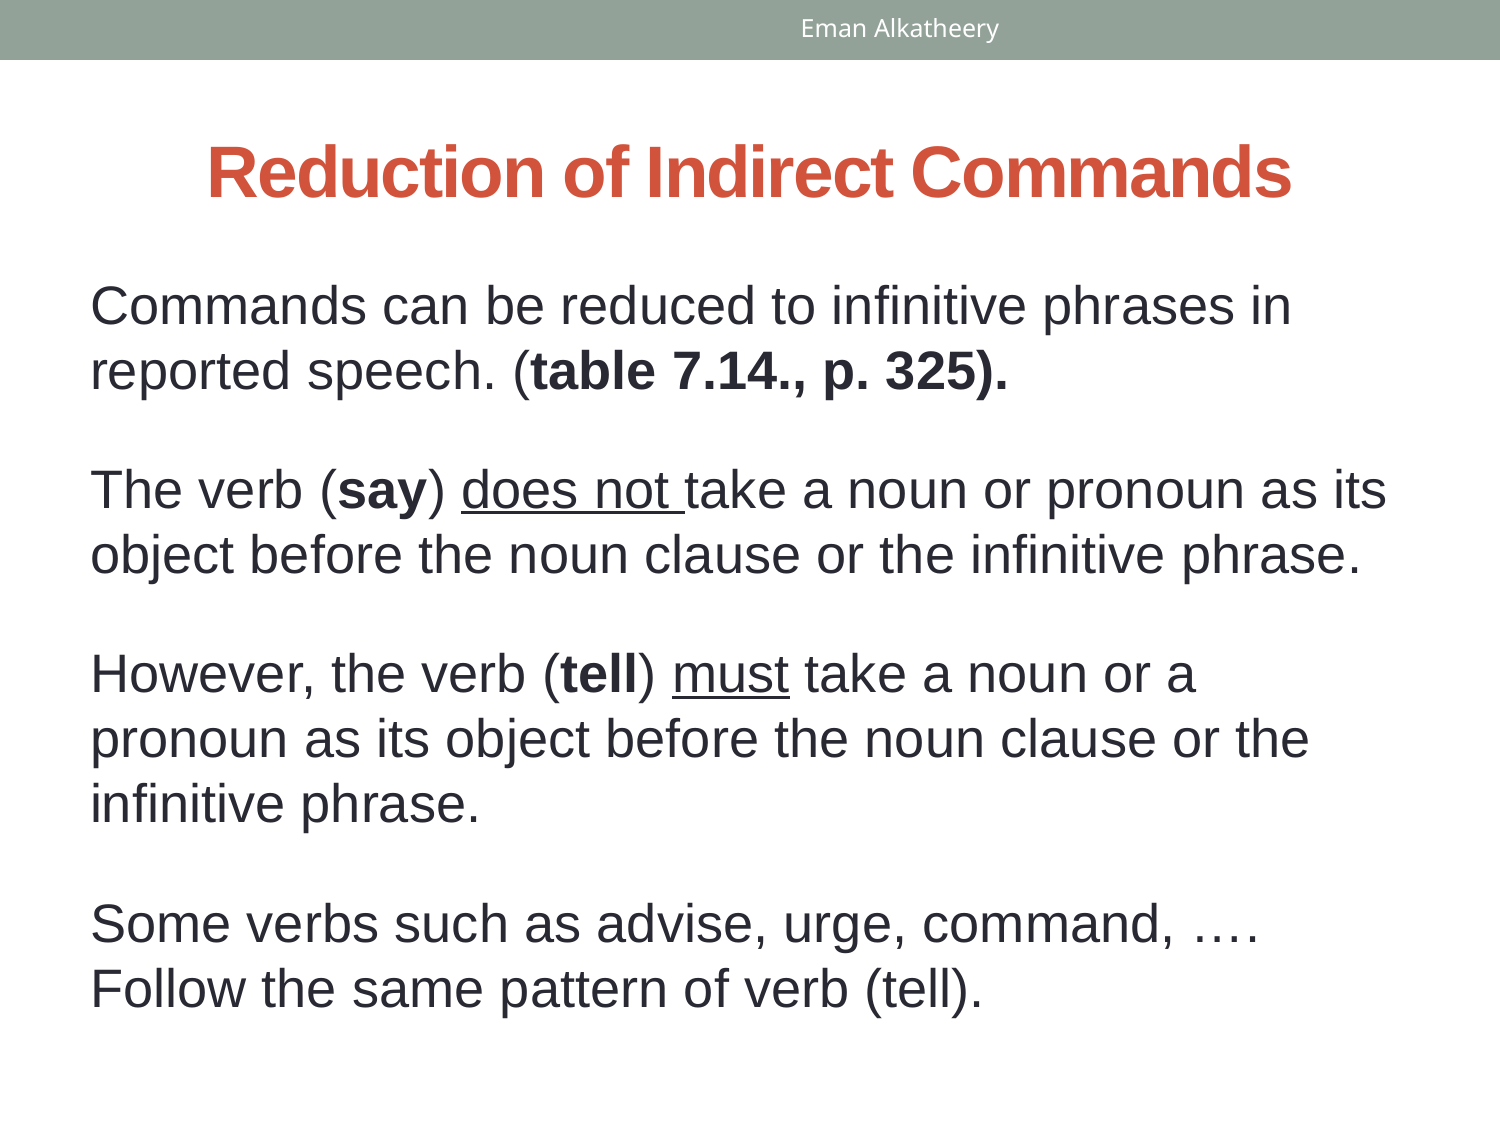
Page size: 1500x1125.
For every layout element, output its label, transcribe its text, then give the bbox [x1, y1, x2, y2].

list Commands can be reduced to infinitive phrases in reported speech. (table 7.14., p. 325). The verb (say) does not take a noun or pronoun as its object before the noun clause or the infinitive phrase. However, the verb (tell) must take a noun or a pronoun as its object before the noun clause or the infinitive phrase. Some verbs such as advise, urge, command, …. Follow the same pattern of verb (tell). [75, 262, 1425, 1063]
footer Eman Alkatheery [562, 3, 1238, 57]
title Reduction of Indirect Commands [75, 87, 1425, 250]
